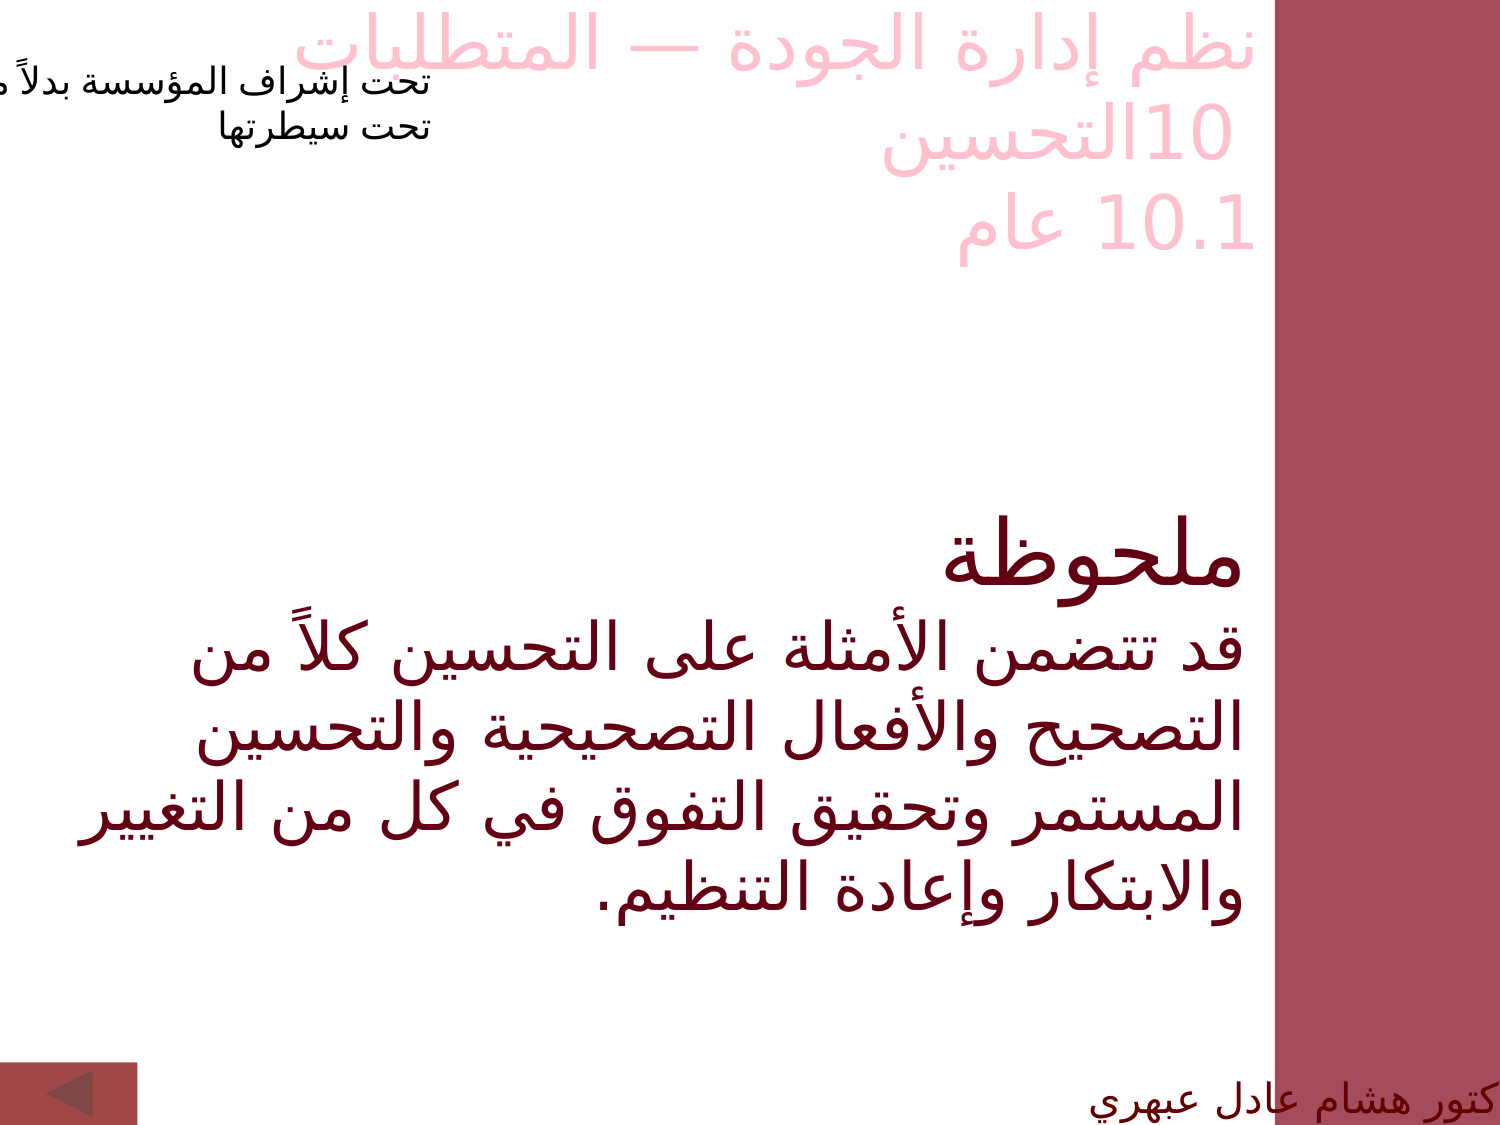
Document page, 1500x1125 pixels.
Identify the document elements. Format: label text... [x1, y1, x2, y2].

text_box [0, 1060, 140, 1125]
text_box نظم إدارة الجودة — المتطلبات 10التحسين 10.1 عام [0, 0, 1275, 273]
text_box ملحوظة قد تتضمن الأمثلة على التحسين كلاً من التصحيح والأفعال التصحيحية والتحسين المستمر وتحقيق التفوق في كل من التغيير والابتكار وإعادة التنظيم. [12, 486, 1263, 932]
text_box الدكتور هشام عادل عبهري [1073, 1064, 1500, 1125]
text_box تحت إشراف المؤسسة بدلاً من تحت سيطرتها [0, 49, 447, 155]
text_box [1273, 0, 1500, 1064]
